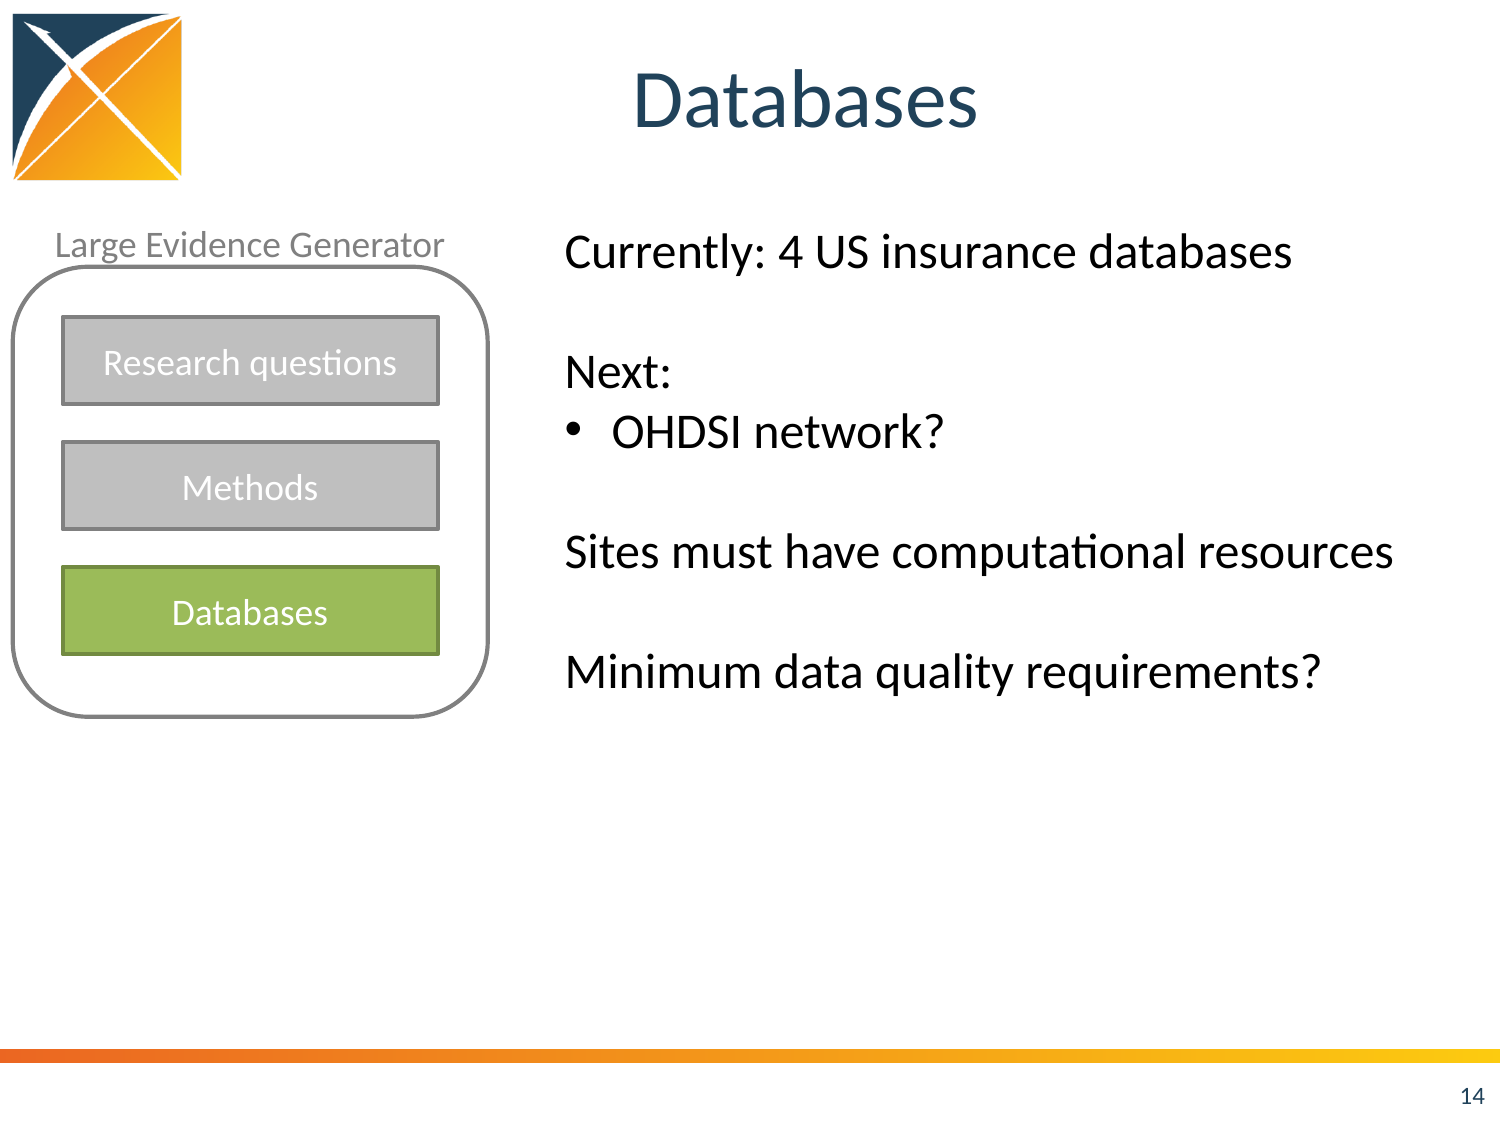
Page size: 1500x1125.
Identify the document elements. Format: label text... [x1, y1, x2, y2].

text_box Currently: 4 US insurance databases Next: OHDSI network? Sites must have computational resources Minimum data quality requirements? [549, 210, 1463, 826]
text_box Large Evidence Generator [39, 212, 461, 273]
text_box [10, 273, 490, 719]
picture [0, 0, 206, 200]
title Databases [187, 24, 1425, 163]
slide_number 14 [1149, 1065, 1500, 1125]
